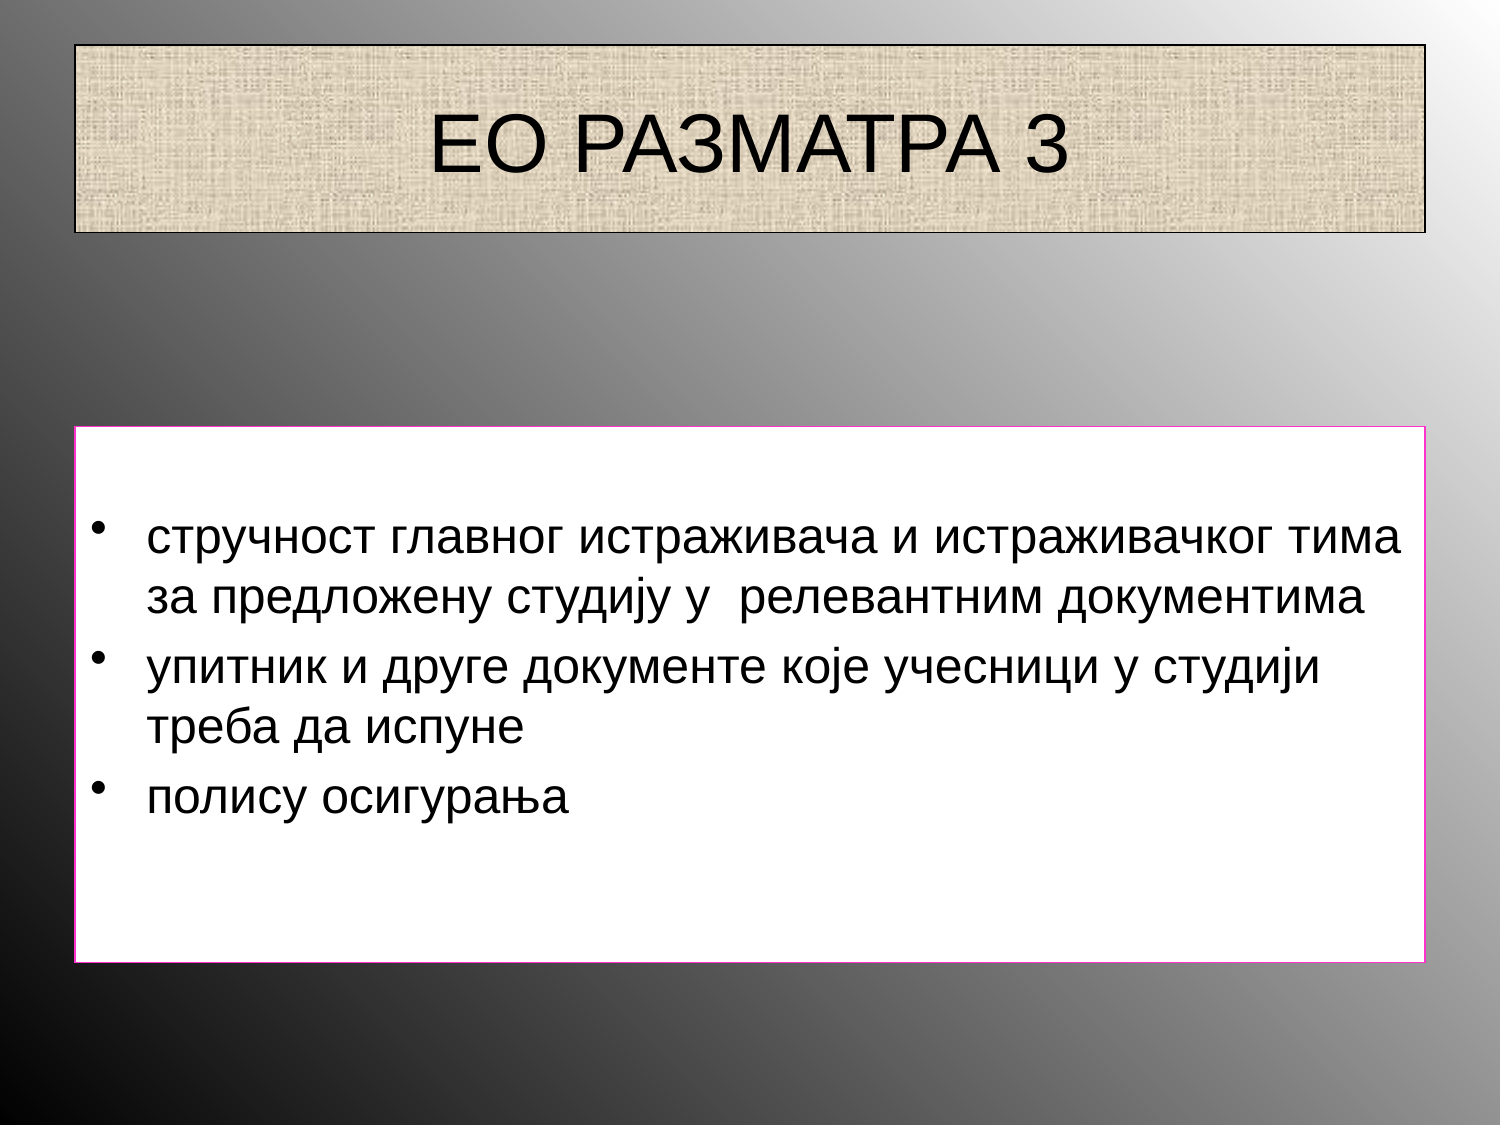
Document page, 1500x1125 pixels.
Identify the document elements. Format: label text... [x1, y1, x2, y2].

list стручност главног истраживача и истраживачког тима за предложену студију у релевантним документима упитник и друге документе које учесници у студији треба да испуне полису осигурања [74, 426, 1426, 963]
title ЕО РАЗМАТРА 3 [74, 44, 1426, 233]
